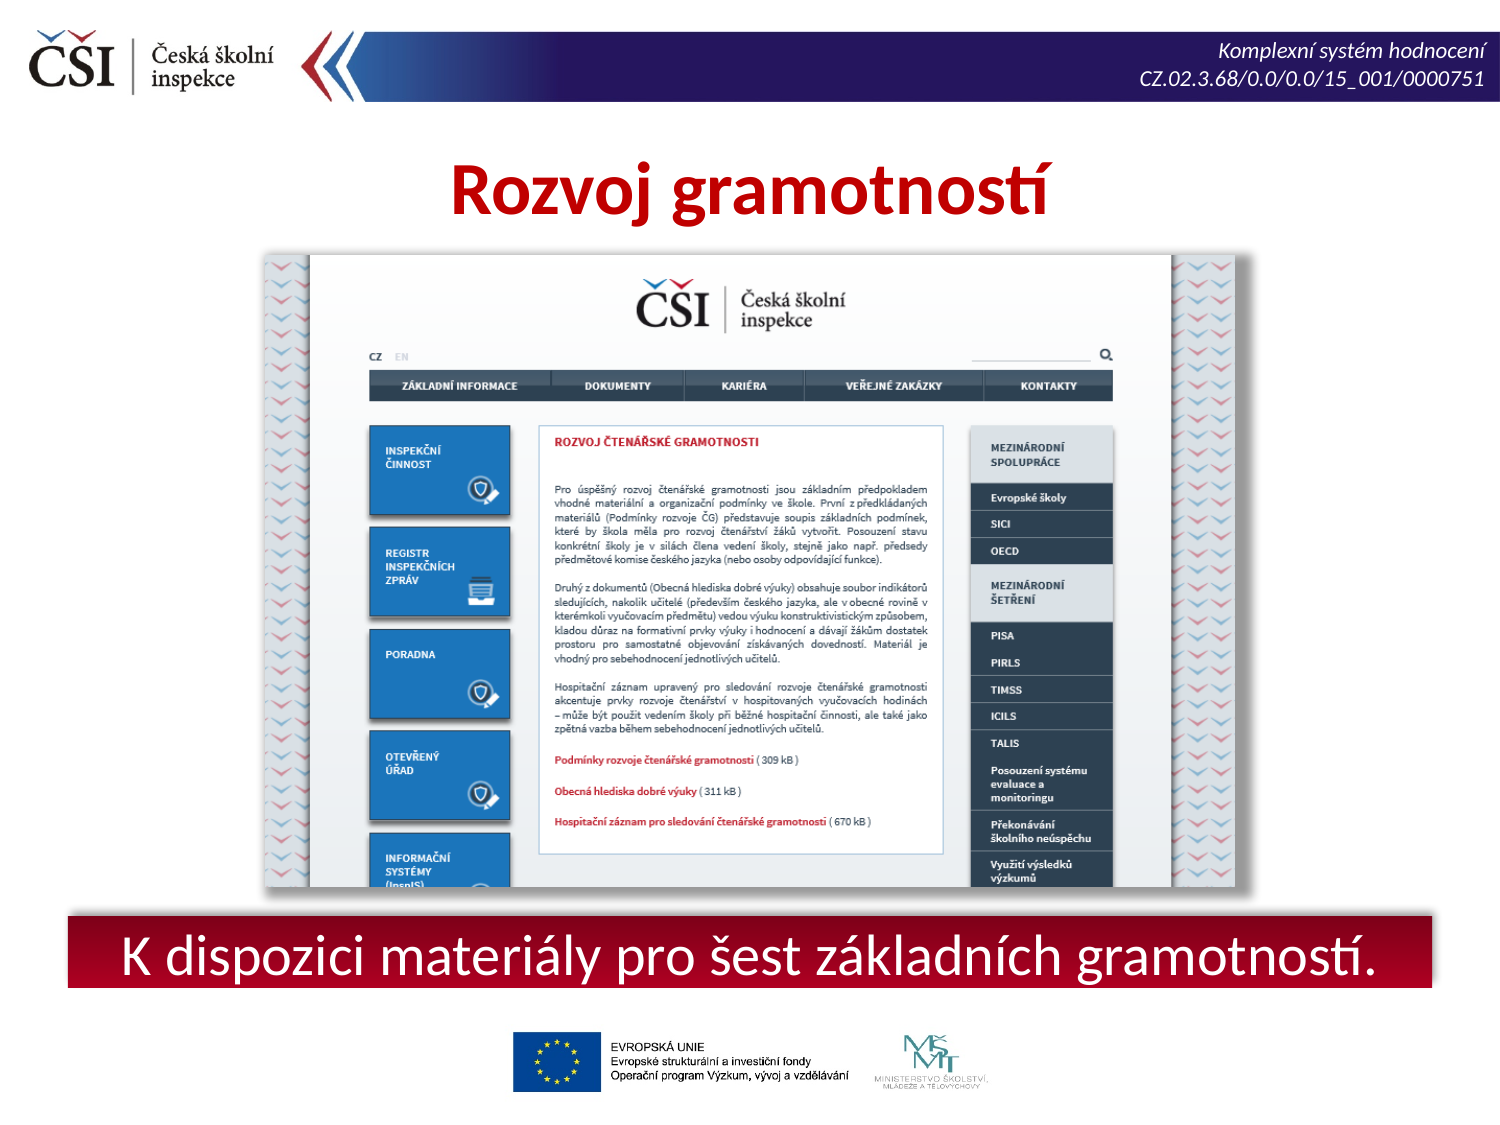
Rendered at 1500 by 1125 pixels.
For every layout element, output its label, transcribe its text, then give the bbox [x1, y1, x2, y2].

list K dispozici materiály pro šest základních gramotností. [67, 916, 1433, 988]
picture [483, 1002, 1017, 1121]
picture [265, 254, 1235, 887]
list Rozvoj gramotností [29, 125, 1471, 244]
picture [29, 30, 1500, 102]
